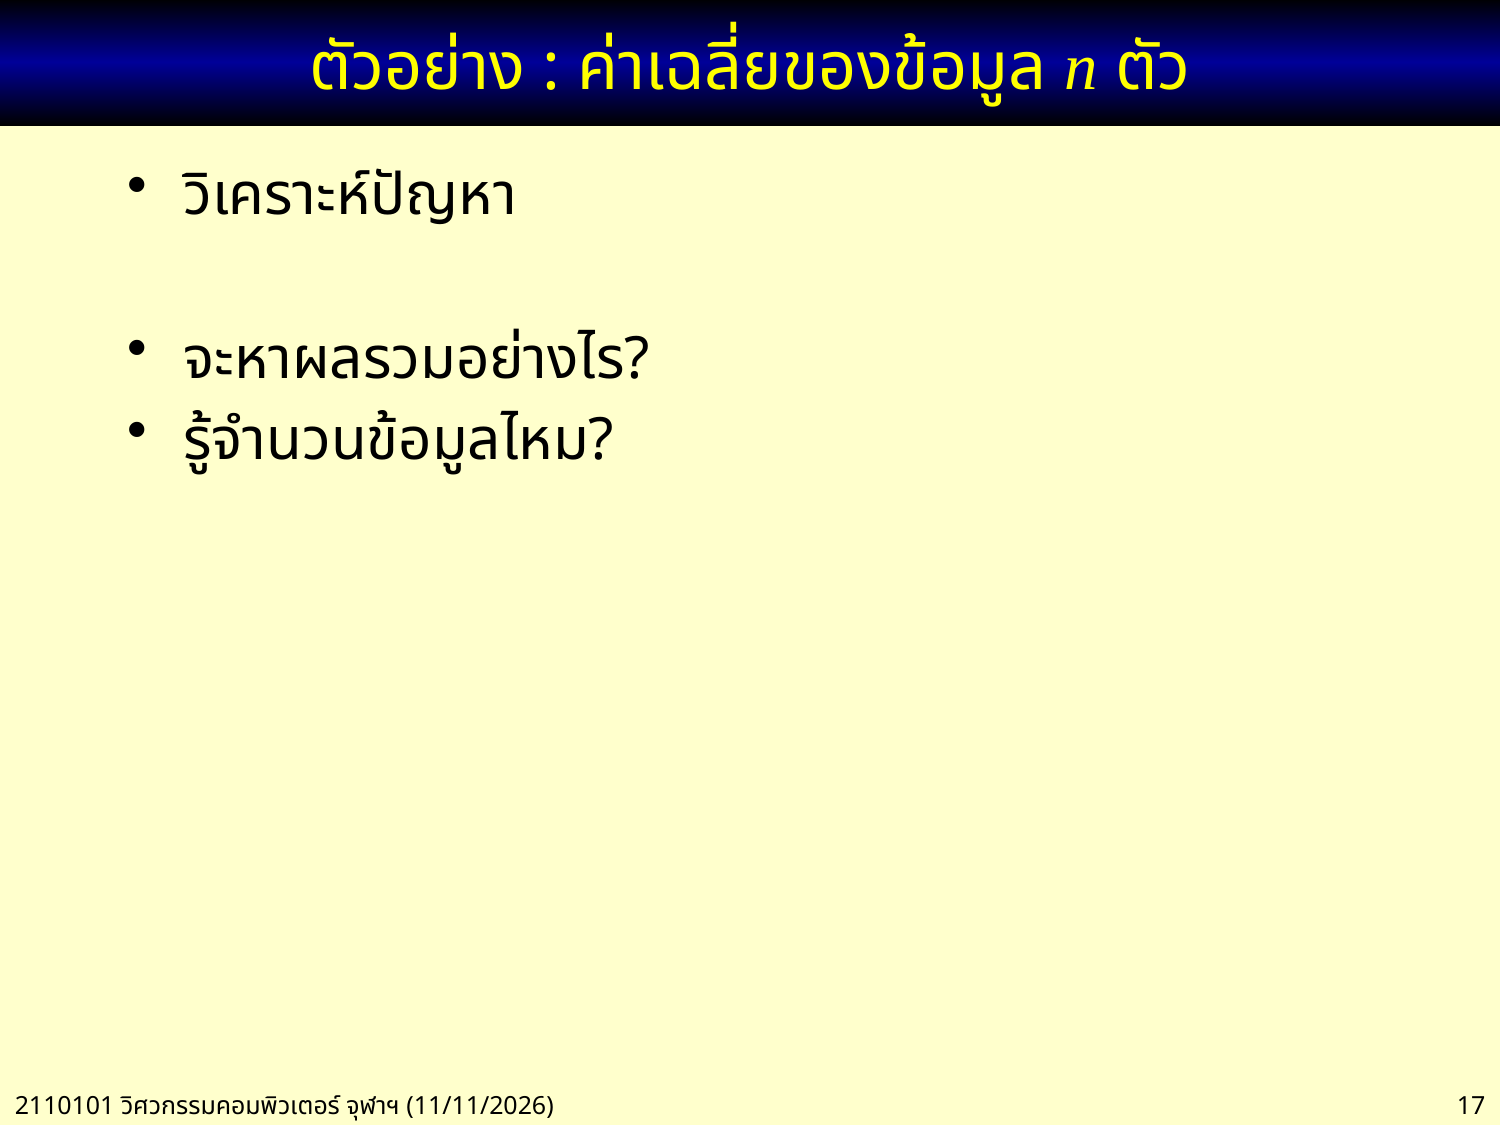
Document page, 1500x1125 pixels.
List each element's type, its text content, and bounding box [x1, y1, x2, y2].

title ตัวอย่าง : ค่าเฉลี่ยของข้อมูล n ตัว [0, 0, 1500, 126]
